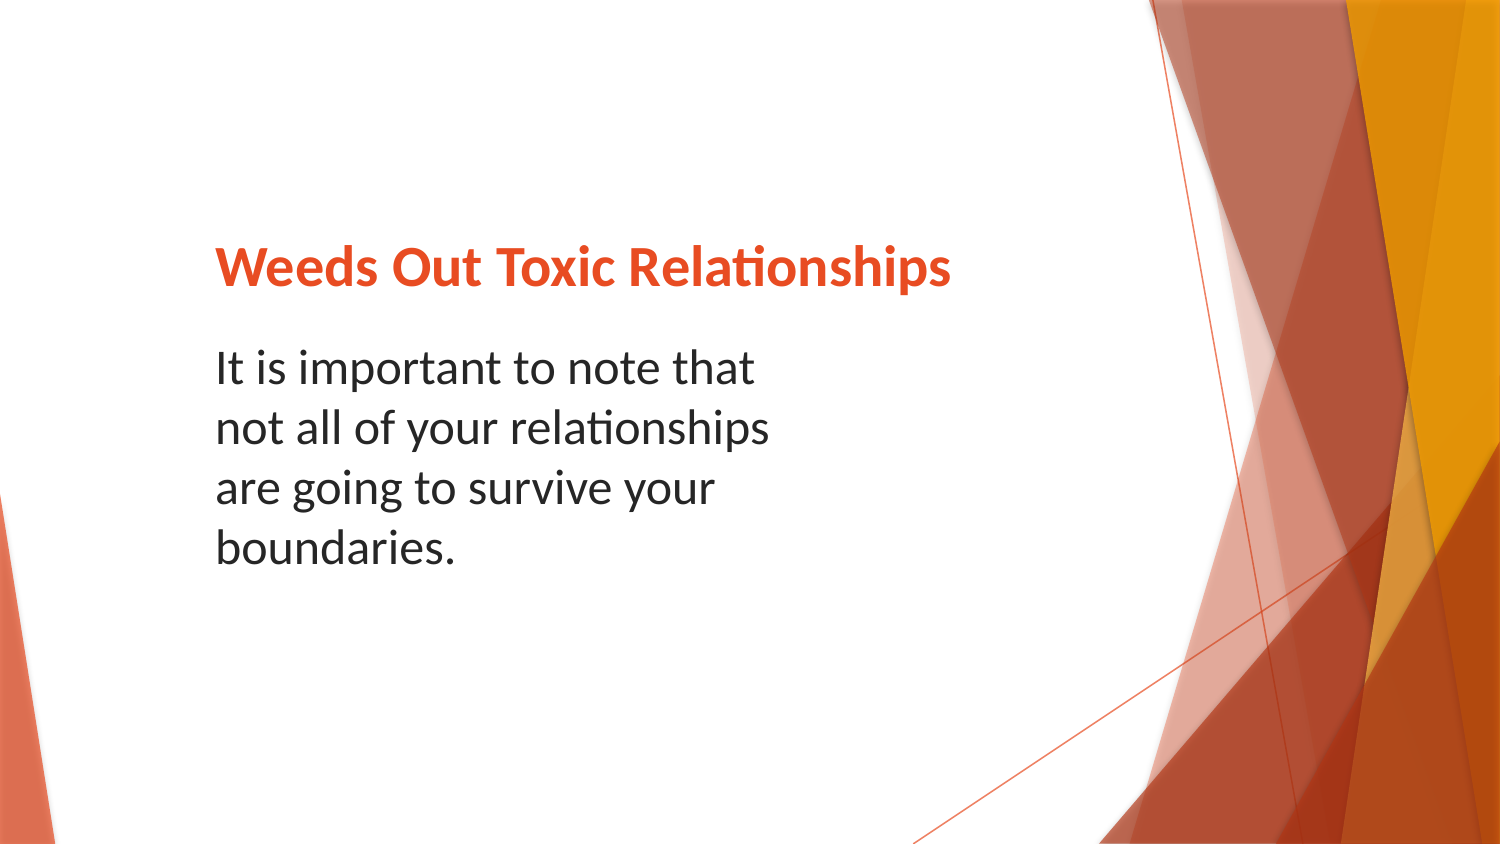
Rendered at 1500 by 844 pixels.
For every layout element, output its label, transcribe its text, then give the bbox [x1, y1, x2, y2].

list It is important to note that not all of your relationships are going to survive your boundaries. [200, 327, 821, 753]
title Weeds Out Toxic Relationships [200, 221, 1258, 320]
